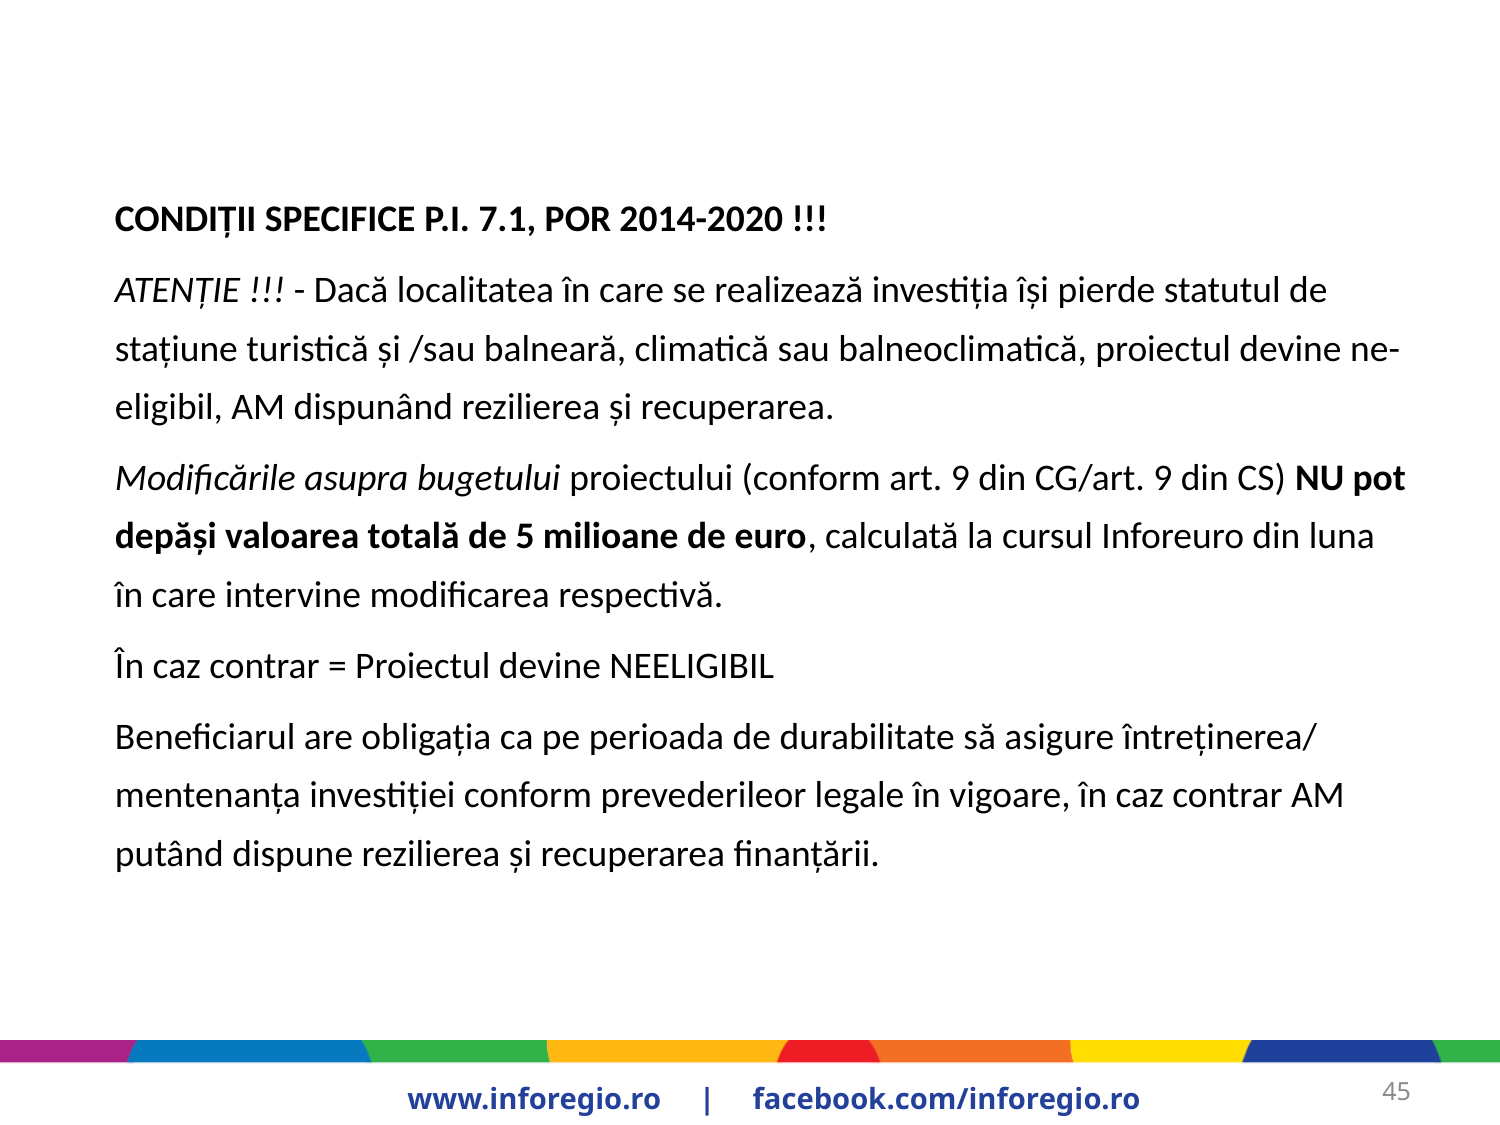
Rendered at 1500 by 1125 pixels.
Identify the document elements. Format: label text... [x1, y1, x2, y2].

picture [0, 1040, 1500, 1066]
slide_number 45 [1156, 1075, 1427, 1122]
text_box www.inforegio.ro | facebook.com/inforegio.ro [392, 1075, 1156, 1123]
text_box CONDIȚII SPECIFICE P.I. 7.1, POR 2014-2020 !!! ATENȚIE !!! - Dacă localitatea în care se realizează investiția își pierde statutul de staţiune turistică şi /sau balneară, climatică sau balneoclimatică, proiectul devine ne-eligibil, AM dispunând rezilierea și recuperarea. Modificările asupra bugetului proiectului (conform art. 9 din CG/art. 9 din CS) NU pot depăși valoarea totală de 5 milioane de euro, calculată la cursul Inforeuro din luna în care intervine modificarea respectivă. În caz contrar = Proiectul devine NEELIGIBIL Beneficiarul are obligația ca pe perioada de durabilitate să asigure întreținerea/ mentenanța investiției conform prevederileor legale în vigoare, în caz contrar AM putând dispune rezilierea și recuperarea finanțării. [100, 173, 1426, 882]
